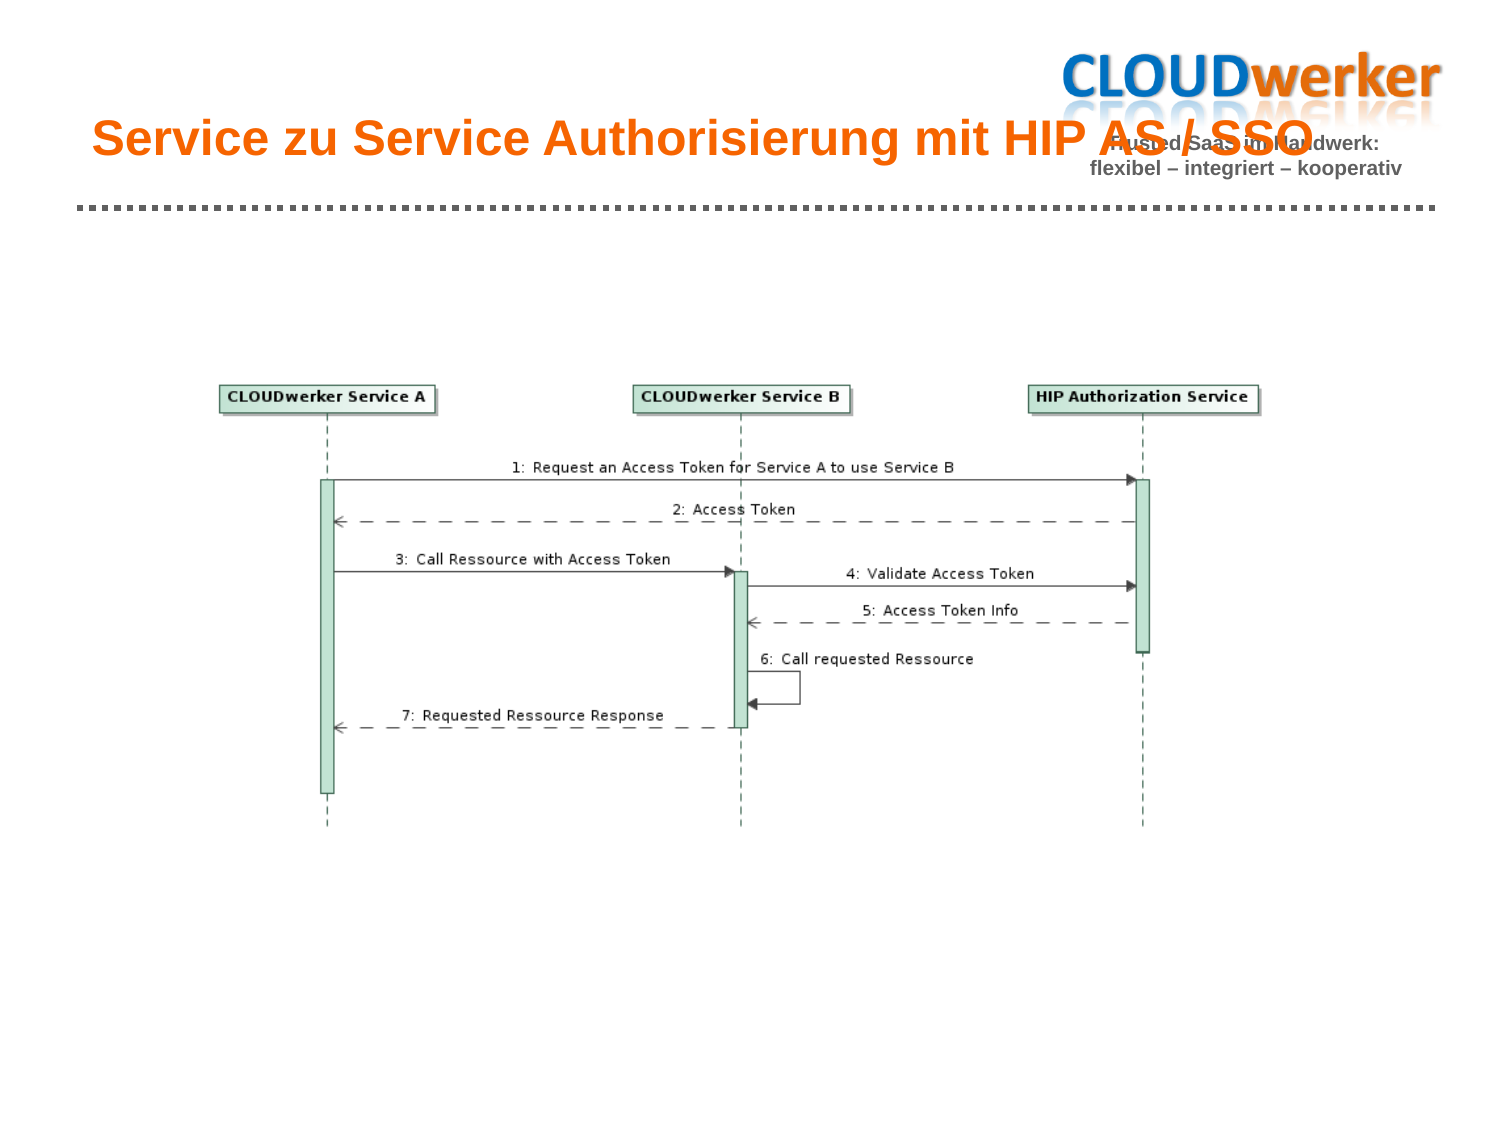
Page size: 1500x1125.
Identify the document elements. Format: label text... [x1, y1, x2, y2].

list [206, 373, 1271, 847]
title Service zu Service Authorisierung mit HIP AS / SSO [76, 18, 1436, 173]
picture [1436, 47, 1447, 147]
